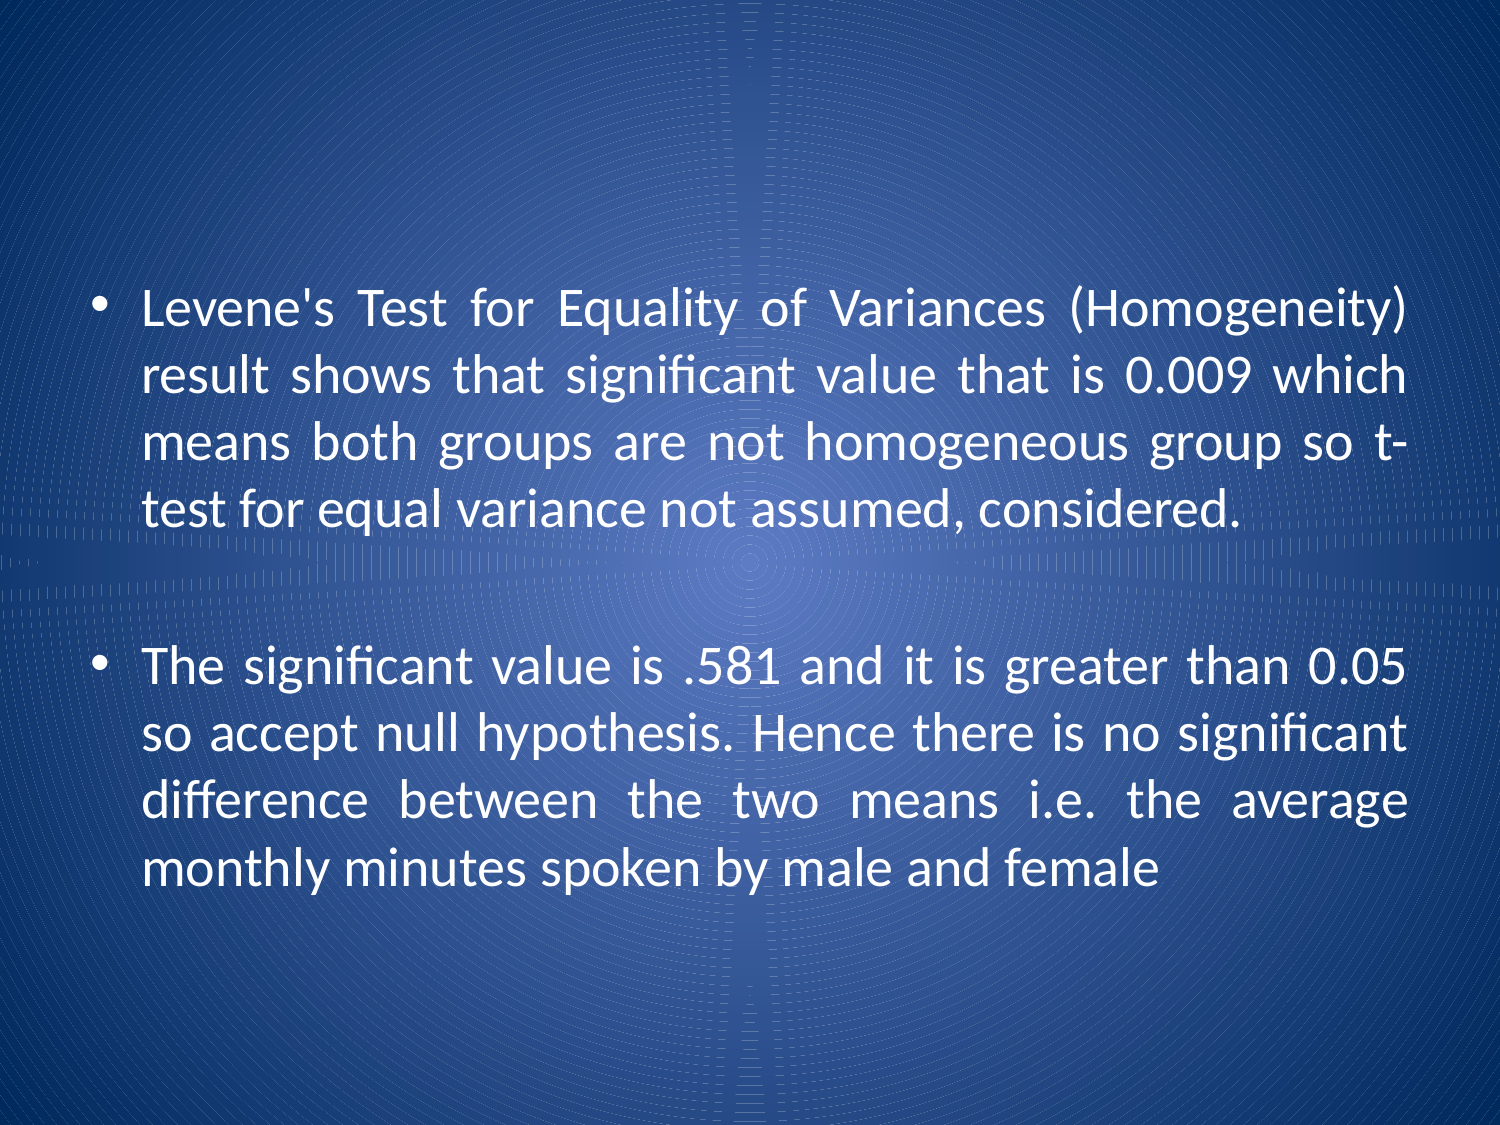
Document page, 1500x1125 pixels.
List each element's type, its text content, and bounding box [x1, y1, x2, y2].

list Levene's Test for Equality of Variances (Homogeneity) result shows that significant value that is 0.009 which means both groups are not homogeneous group so t-test for equal variance not assumed, considered. The significant value is .581 and it is greater than 0.05 so accept null hypothesis. Hence there is no significant difference between the two means i.e. the average monthly minutes spoken by male and female [75, 262, 1425, 1005]
